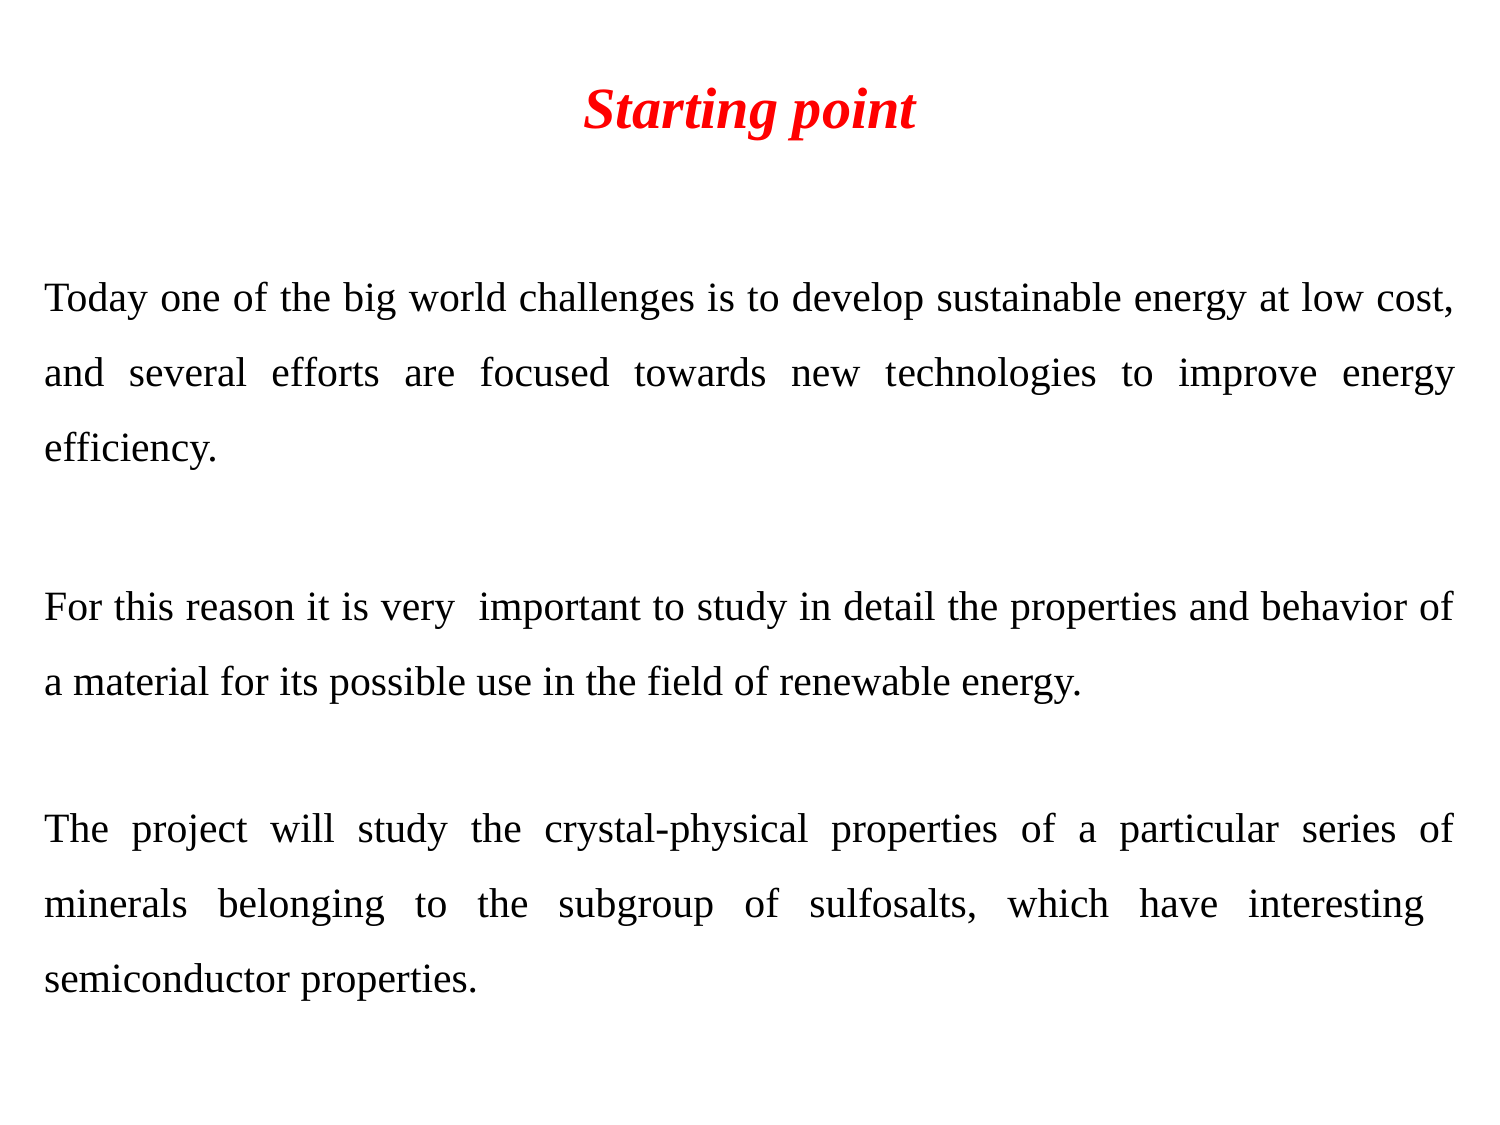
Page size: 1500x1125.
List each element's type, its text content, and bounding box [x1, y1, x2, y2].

text_box The project will study the crystal-physical properties of a particular series of minerals belonging to the subgroup of sulfosalts, which have interesting semiconductor properties. [29, 768, 1471, 1009]
text_box Today one of the big world challenges is to develop sustainable energy at low cost, and several efforts are focused towards new technologies to improve energy efficiency. [29, 237, 1471, 478]
text_box For this reason it is very important to study in detail the properties and behavior of a material for its possible use in the field of renewable energy. [29, 546, 1471, 712]
text_box Starting point [0, 63, 1500, 148]
